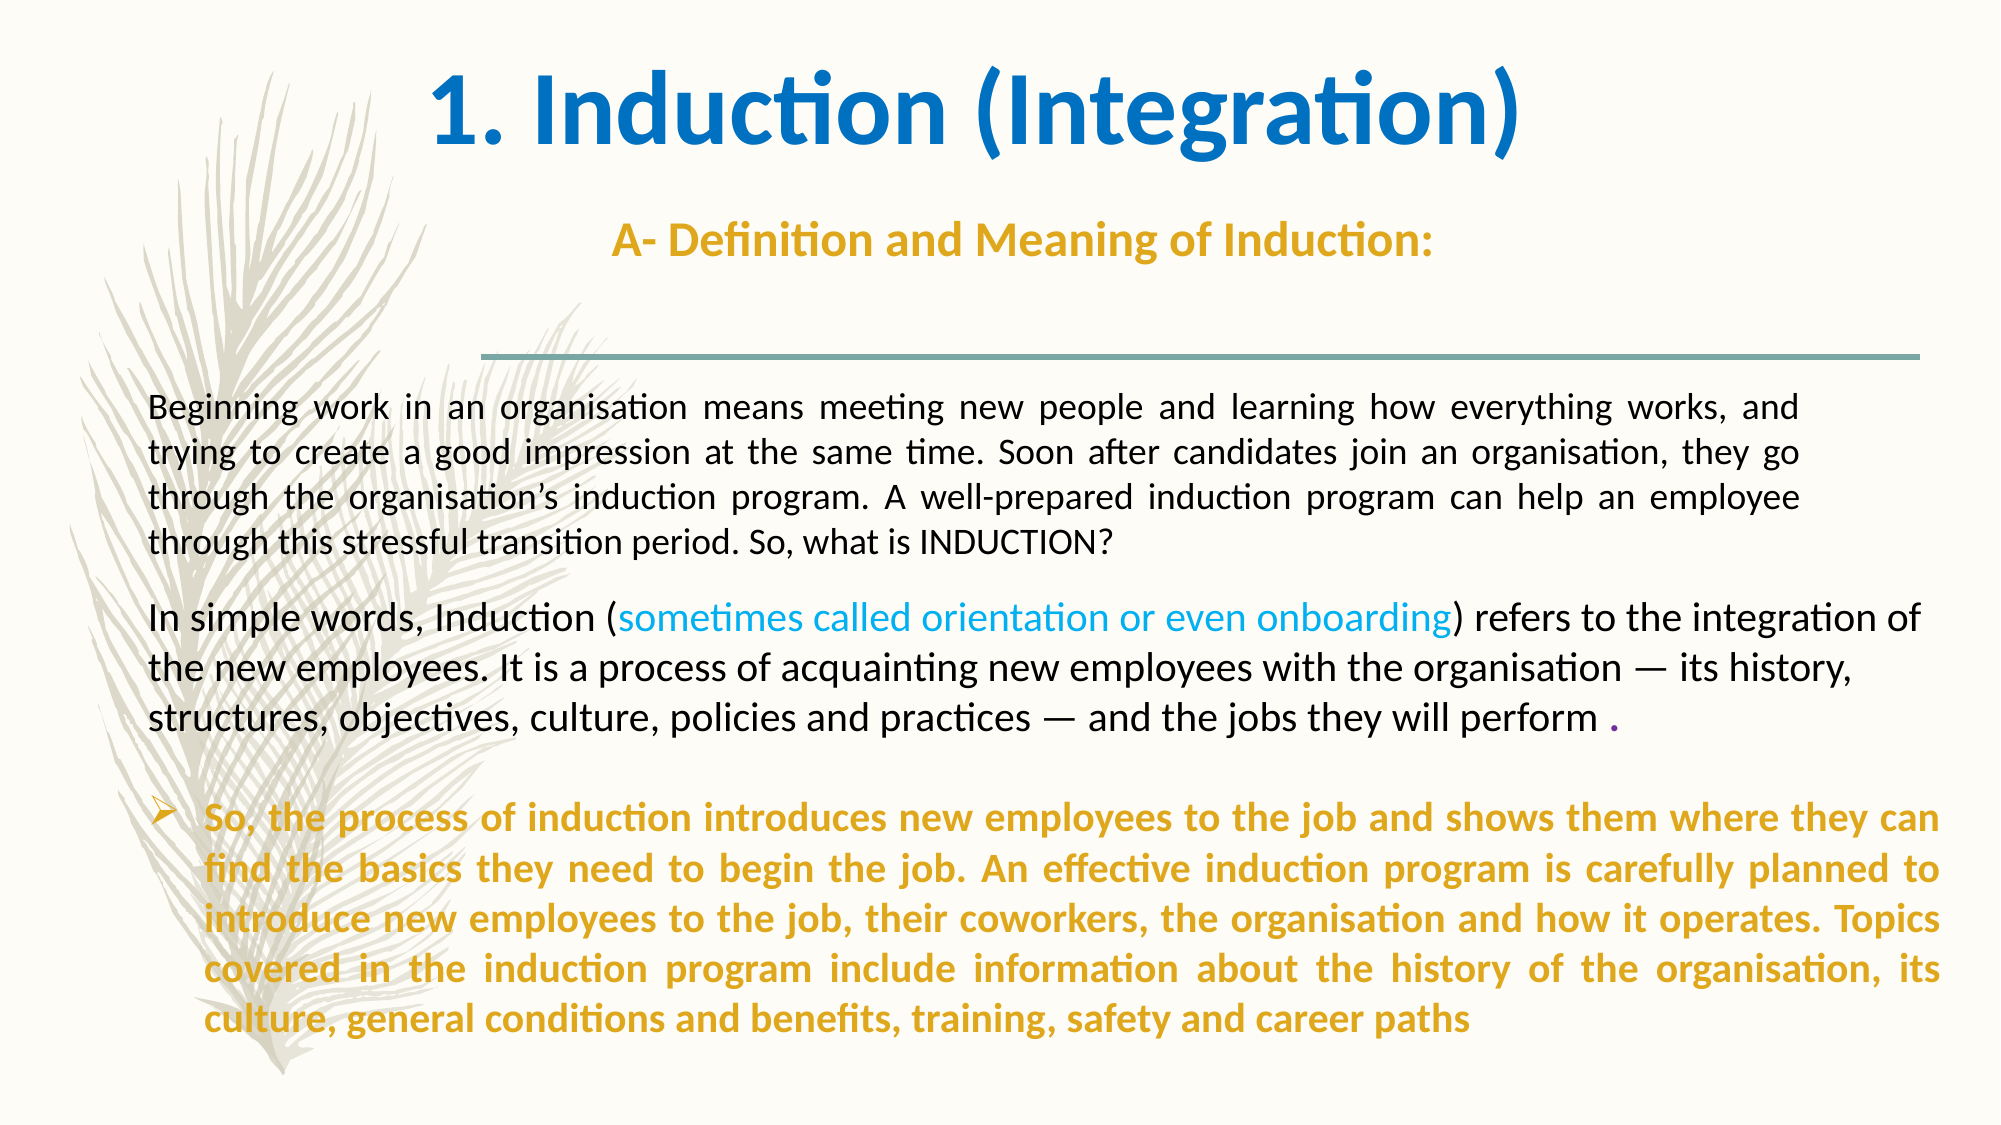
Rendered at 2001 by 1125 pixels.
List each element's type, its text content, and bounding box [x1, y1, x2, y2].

text_box [791, 406, 799, 539]
text_box Beginning work in an organisation means meeting new people and learning how everything works, and trying to create a good impression at the same time. Soon after candidates join an organisation, they go through the organisation’s induction program. A well-prepared induction program can help an employee through this stressful transition period. So, what is INDUCTION? [133, 374, 1817, 569]
text_box In simple words, Induction (sometimes called orientation or even onboarding) refers to the integration of the new employees. It is a process of acquainting new employees with the organisation — its history, structures, objectives, culture, policies and practices — and the jobs they will perform . So, the process of induction introduces new employees to the job and shows them where they can find the basics they need to begin the job. An effective induction program is carefully planned to introduce new employees to the job, their coworkers, the organisation and how it operates. Topics covered in the induction program include information about the history of the organisation, its culture, general conditions and benefits, training, safety and career paths [133, 582, 1957, 1048]
title 1. Induction (Integration) [70, 31, 1880, 206]
text_box A- Definition and Meaning of Induction: [552, 199, 1494, 334]
